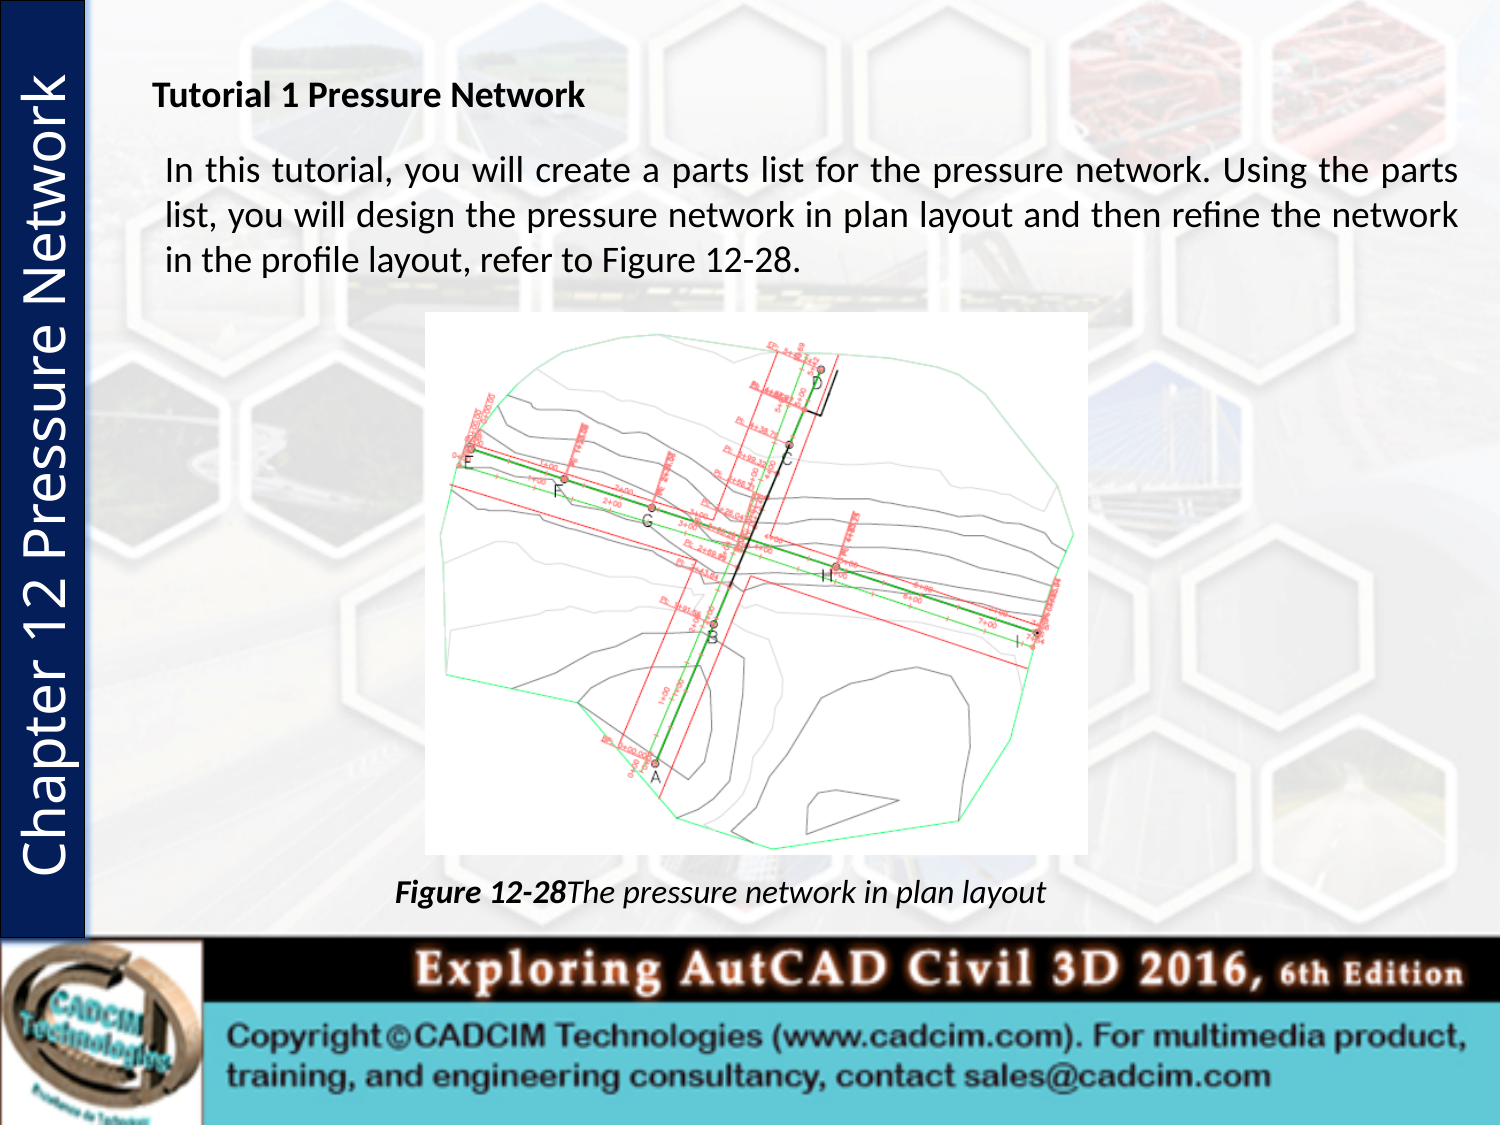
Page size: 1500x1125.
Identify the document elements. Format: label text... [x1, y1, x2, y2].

text_box Figure 12-28The pressure network in plan layout [337, 862, 1113, 918]
text_box Tutorial 1 Pressure Network [137, 62, 663, 123]
text_box In this tutorial, you will create a parts list for the pressure network. Using the parts list, you will design the pressure network in plan layout and then refine the network in the profile layout, refer to Figure 12-28. [150, 137, 1475, 288]
picture [0, 0, 1500, 1125]
text_box Chapter 12 Pressure Network [0, 0, 85, 938]
